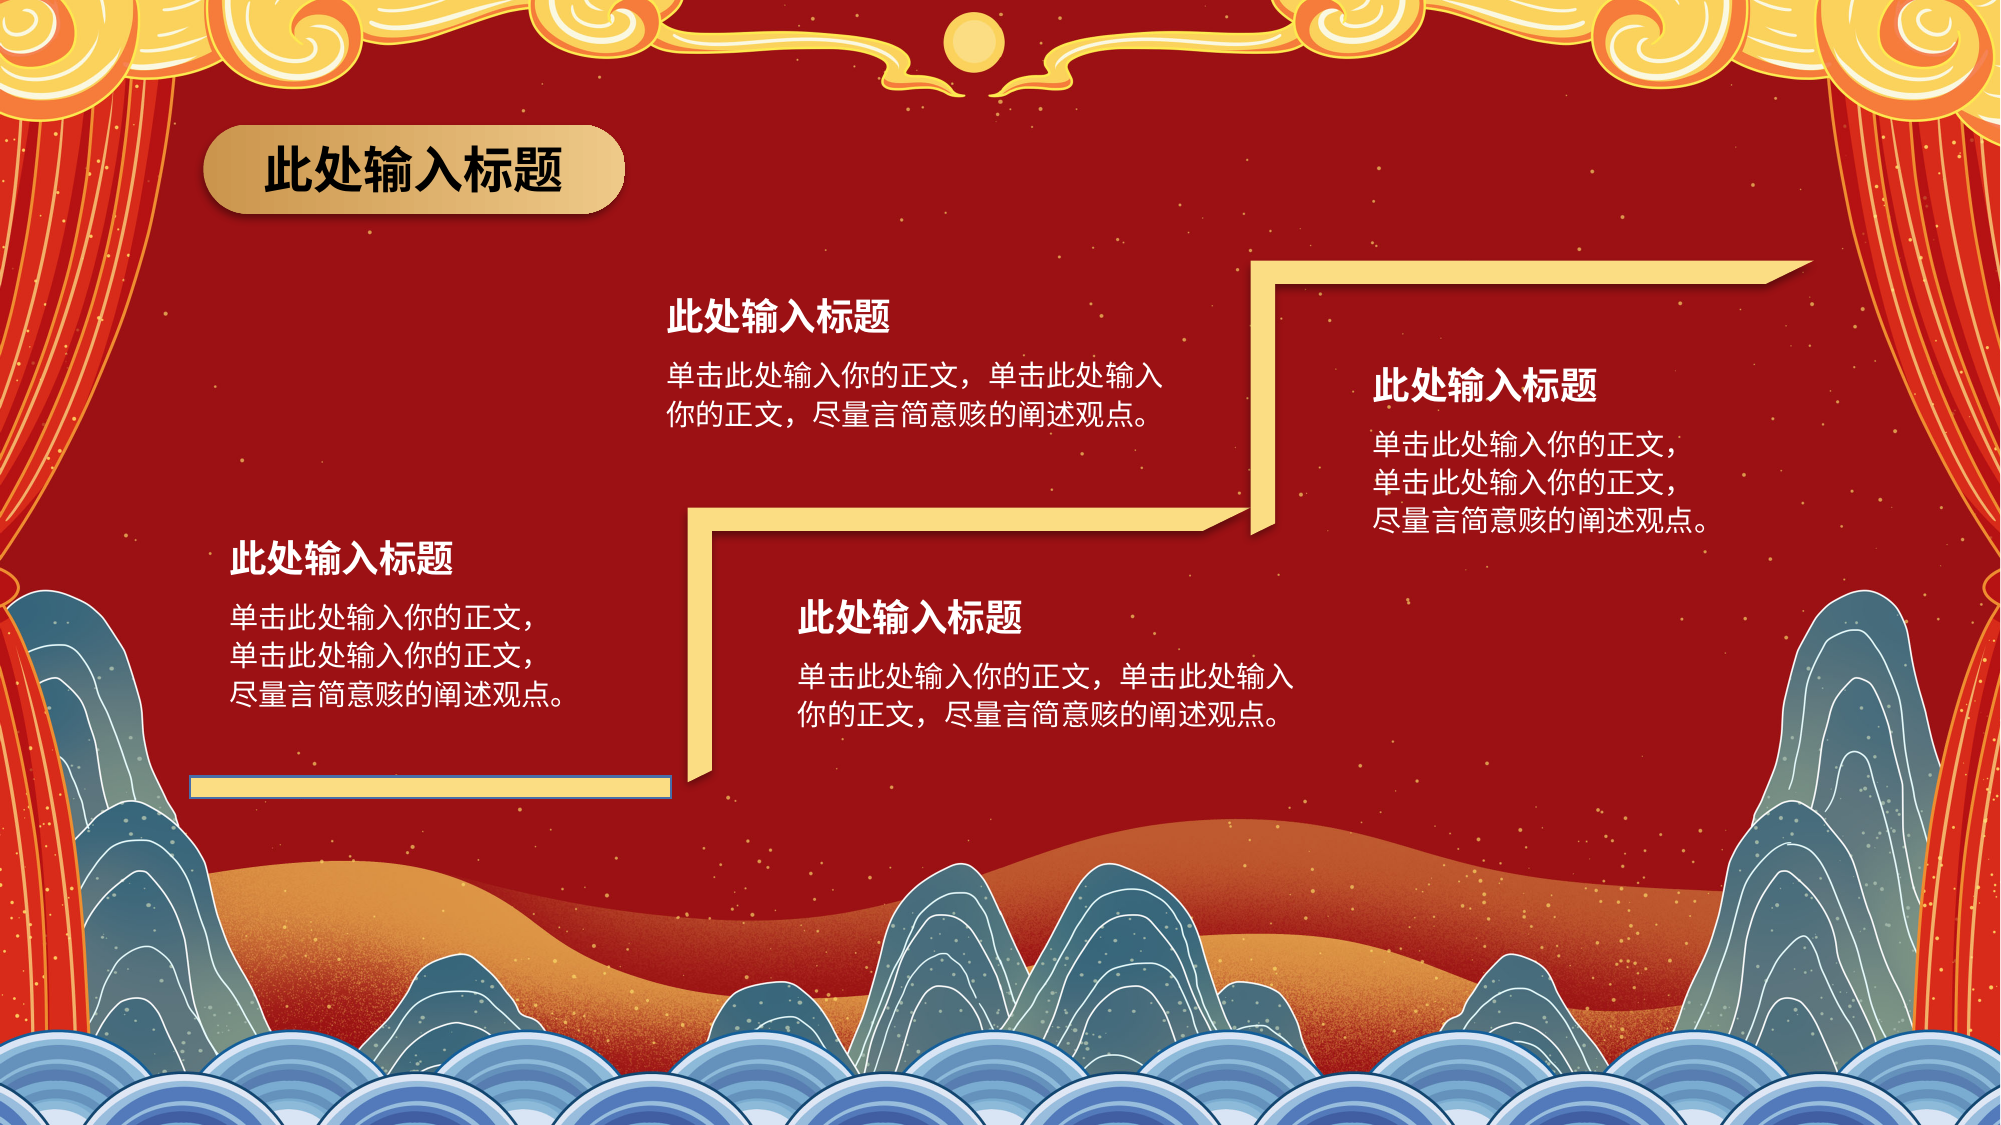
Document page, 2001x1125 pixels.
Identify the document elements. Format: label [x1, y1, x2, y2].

text_box [1357, 354, 1724, 545]
text_box [203, 124, 626, 214]
text_box [189, 775, 672, 799]
text_box [687, 260, 1814, 783]
text_box [783, 586, 1319, 740]
text_box [214, 527, 589, 720]
picture [0, 0, 2001, 1125]
text_box [651, 286, 1188, 440]
